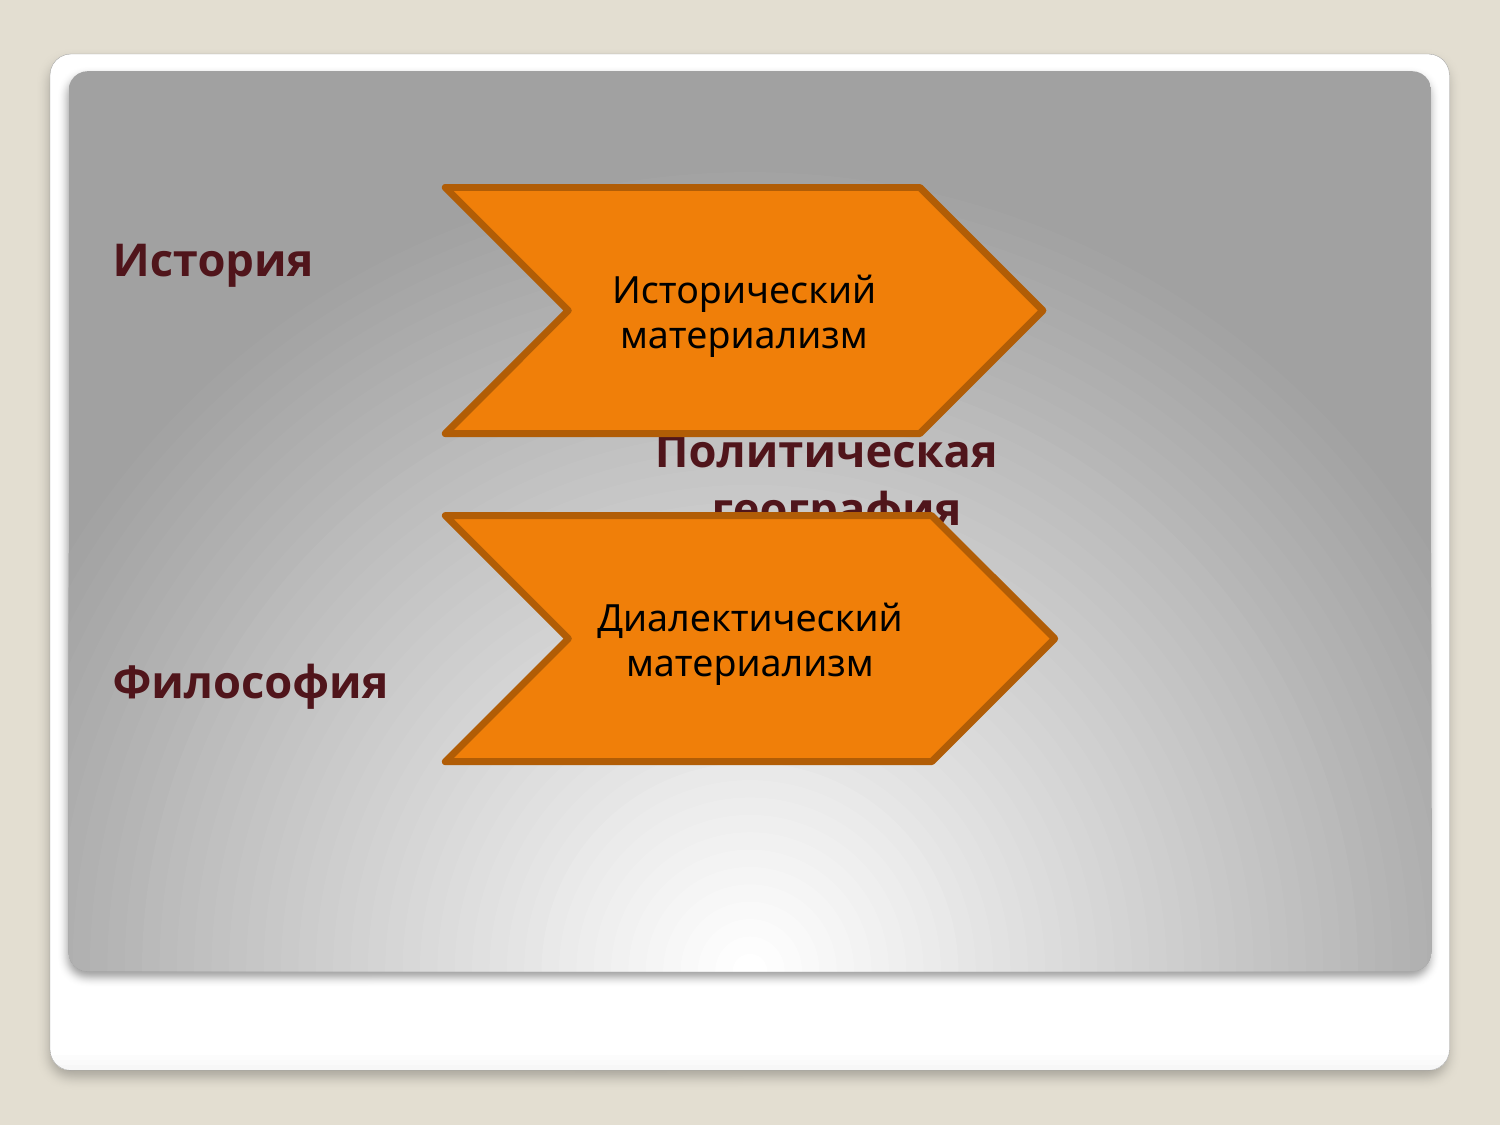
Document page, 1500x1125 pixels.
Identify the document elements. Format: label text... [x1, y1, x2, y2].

list История Политическая география Философия [82, 86, 1425, 774]
text_box Исторический материализм [441, 184, 1047, 438]
text_box Диалектический материализм [441, 512, 1059, 766]
